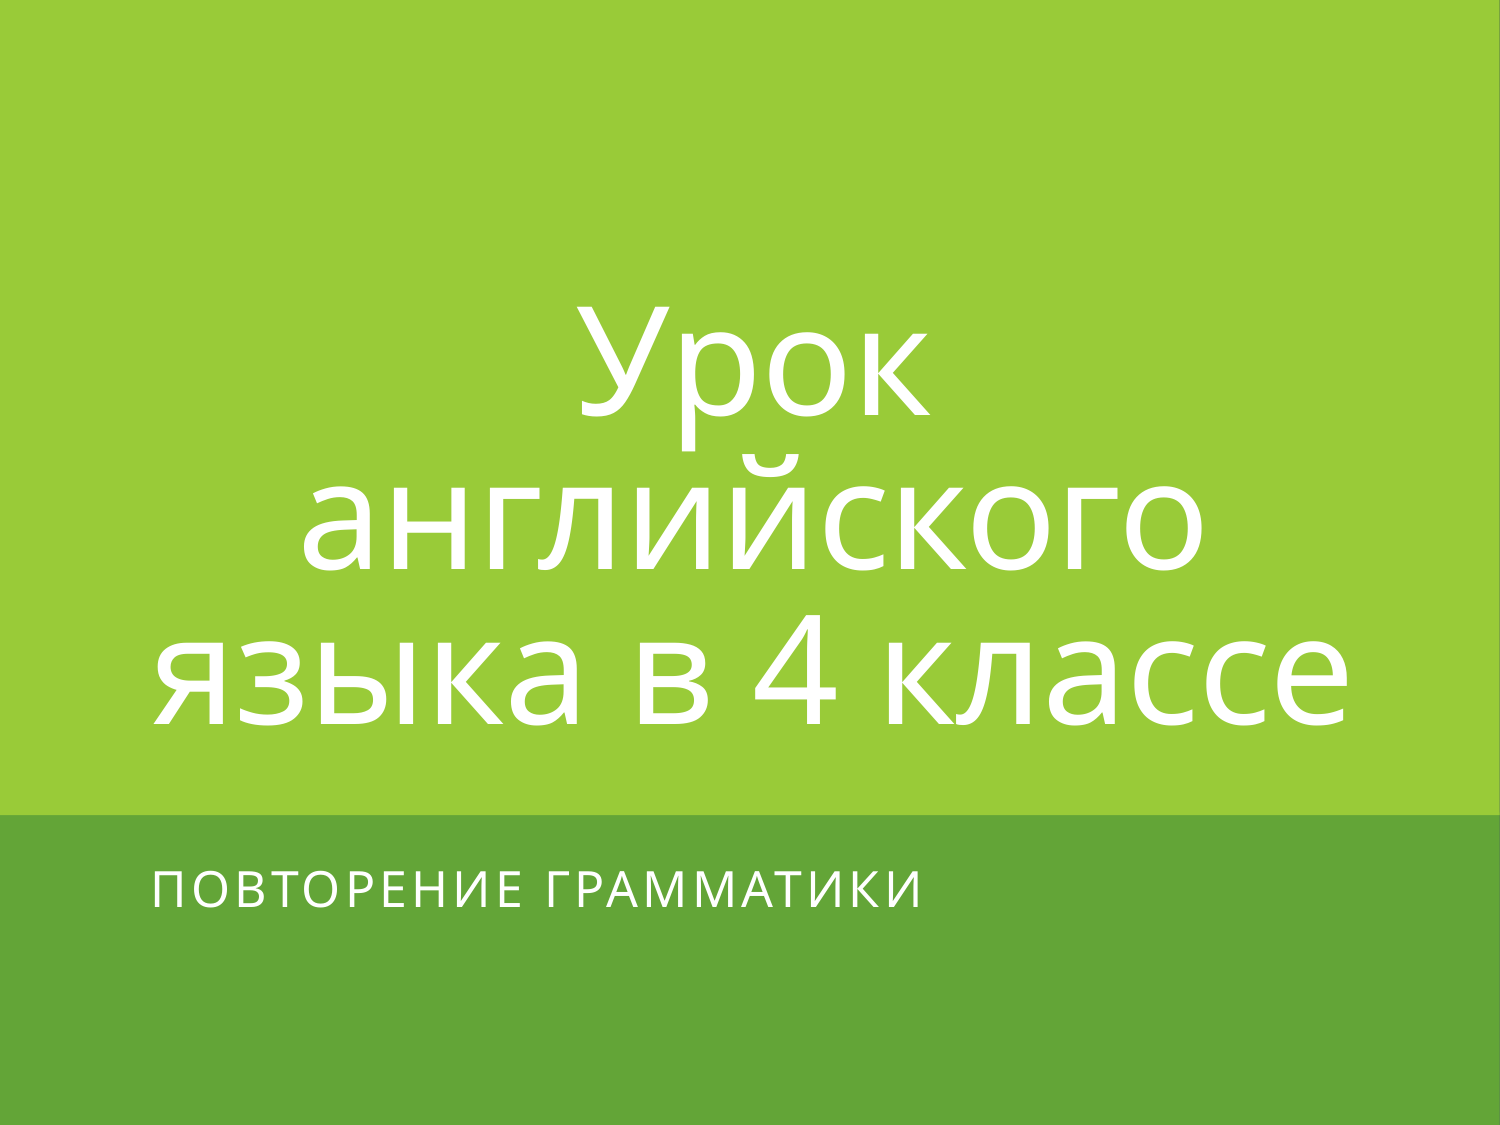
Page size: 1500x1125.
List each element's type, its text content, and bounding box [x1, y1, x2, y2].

subtitle Повторение грамматики [135, 857, 1373, 1045]
title Урок английского языка в 4 классе [135, 124, 1373, 763]
text_box [0, 816, 1500, 1125]
text_box [0, 0, 1500, 816]
